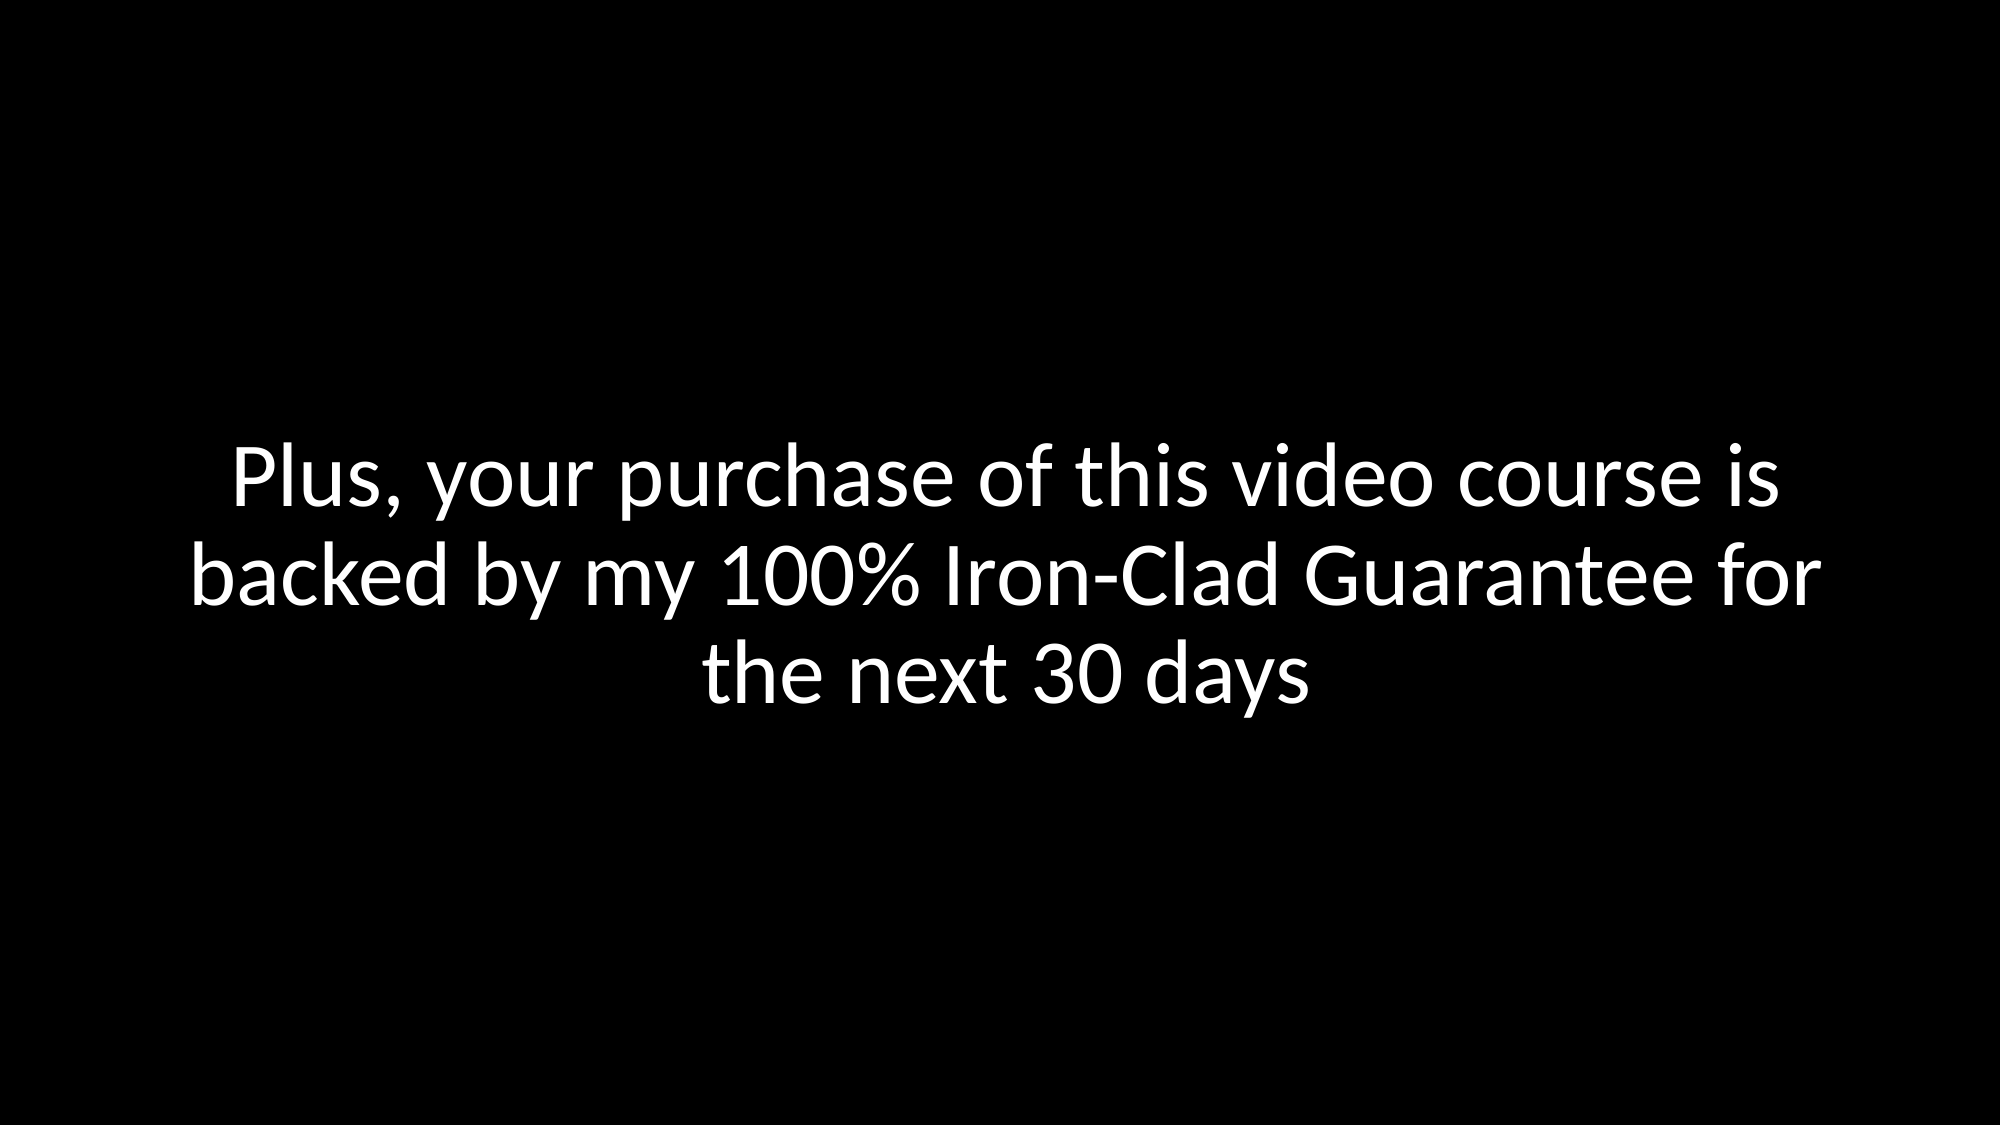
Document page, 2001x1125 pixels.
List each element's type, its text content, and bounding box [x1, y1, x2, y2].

list Plus, your purchase of this video course is backed by my 100% Iron-Clad Guarantee for the next 30 days [143, 419, 1869, 933]
